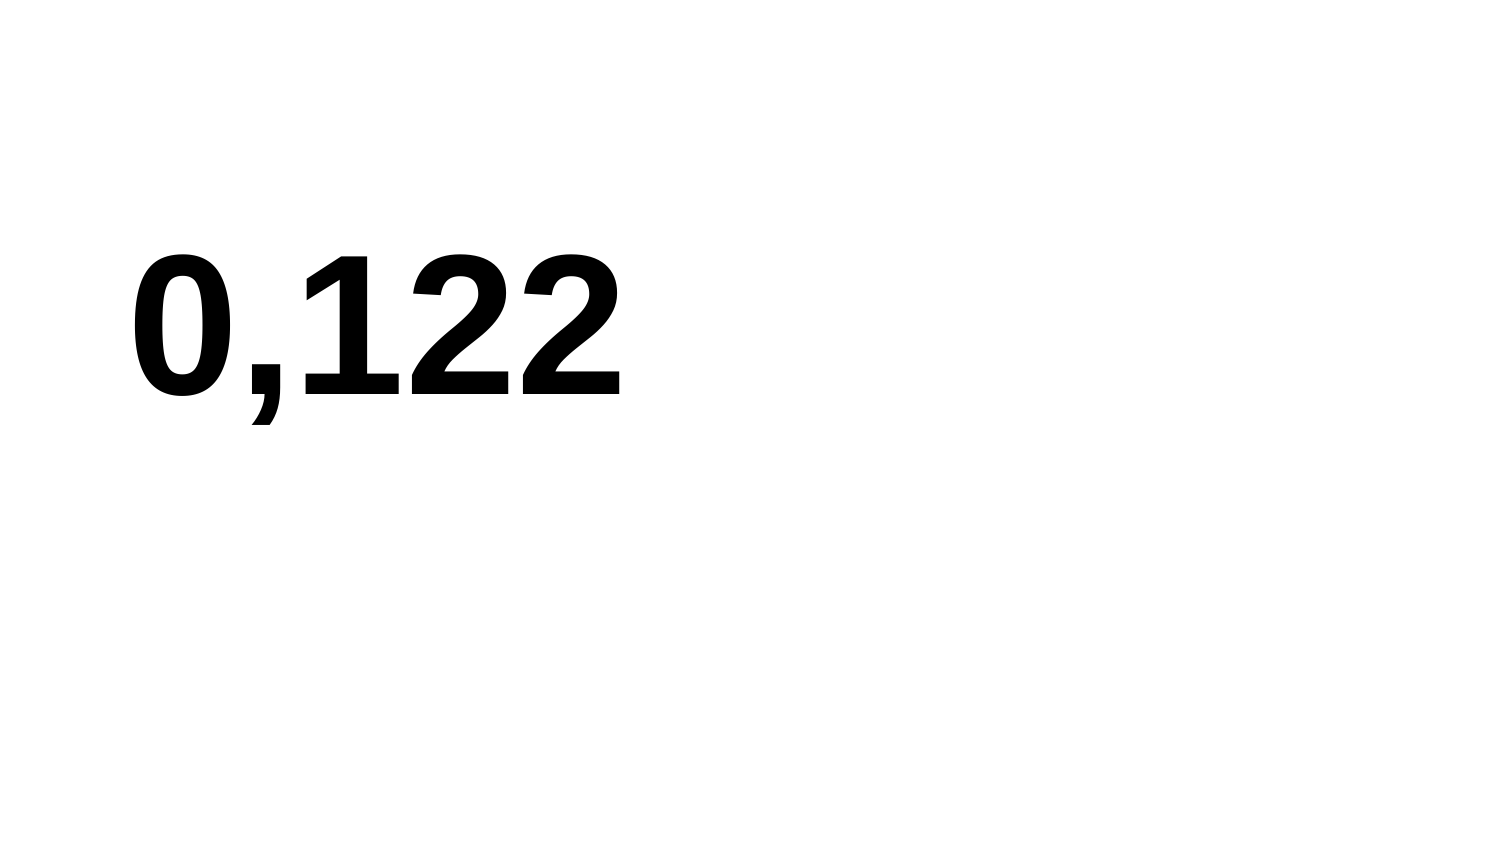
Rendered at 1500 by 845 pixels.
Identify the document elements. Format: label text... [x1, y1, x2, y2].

text_box 0,122 [112, 259, 1388, 450]
